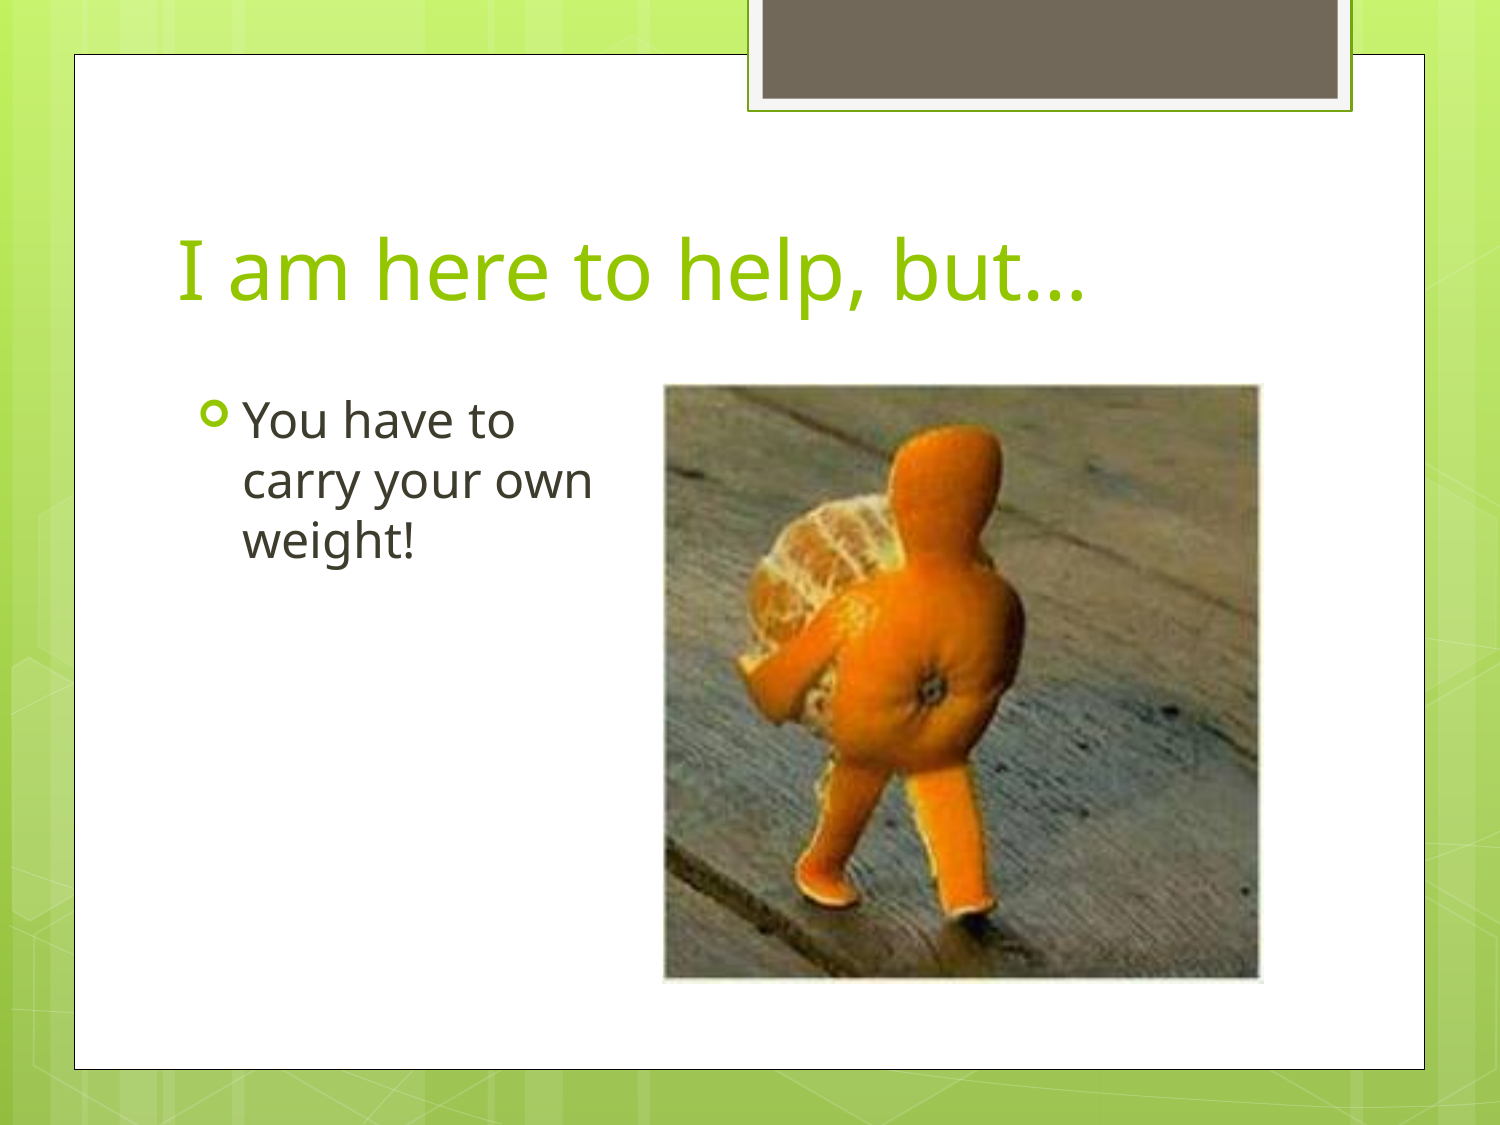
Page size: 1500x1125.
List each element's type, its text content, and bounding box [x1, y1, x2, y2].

title I am here to help, but… [162, 137, 1315, 325]
picture [662, 382, 1264, 985]
list You have to carry your own weight! [171, 381, 625, 957]
